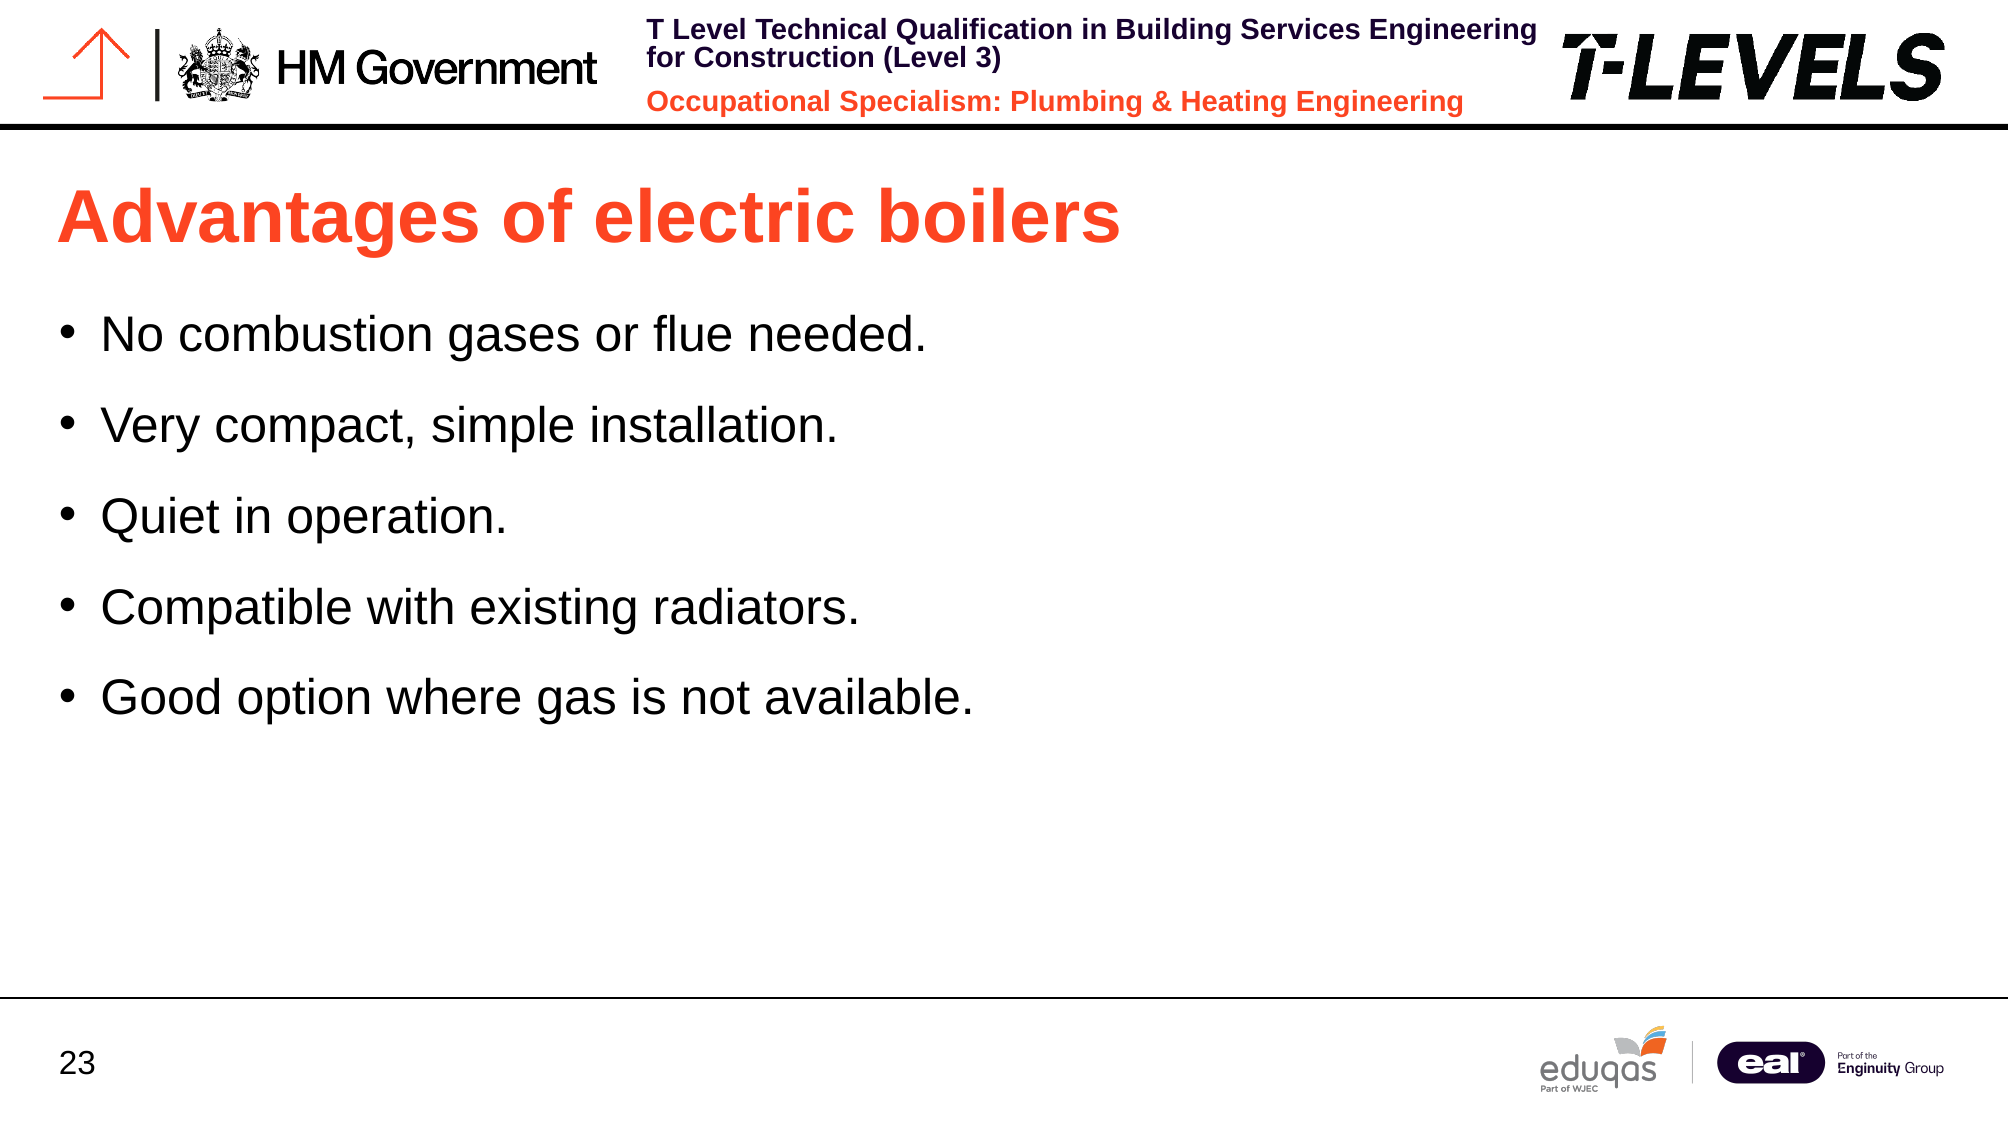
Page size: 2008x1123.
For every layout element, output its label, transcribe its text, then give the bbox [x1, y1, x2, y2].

list No combustion gases or flue needed. Very compact, simple installation. Quiet in operation. Compatible with existing radiators. Good option where gas is not available. [59, 295, 1951, 976]
picture [38, 27, 136, 100]
picture [1543, 25, 1964, 108]
picture [1535, 1021, 1949, 1097]
picture [155, 28, 597, 102]
title Advantages of electric boilers [41, 111, 1949, 314]
